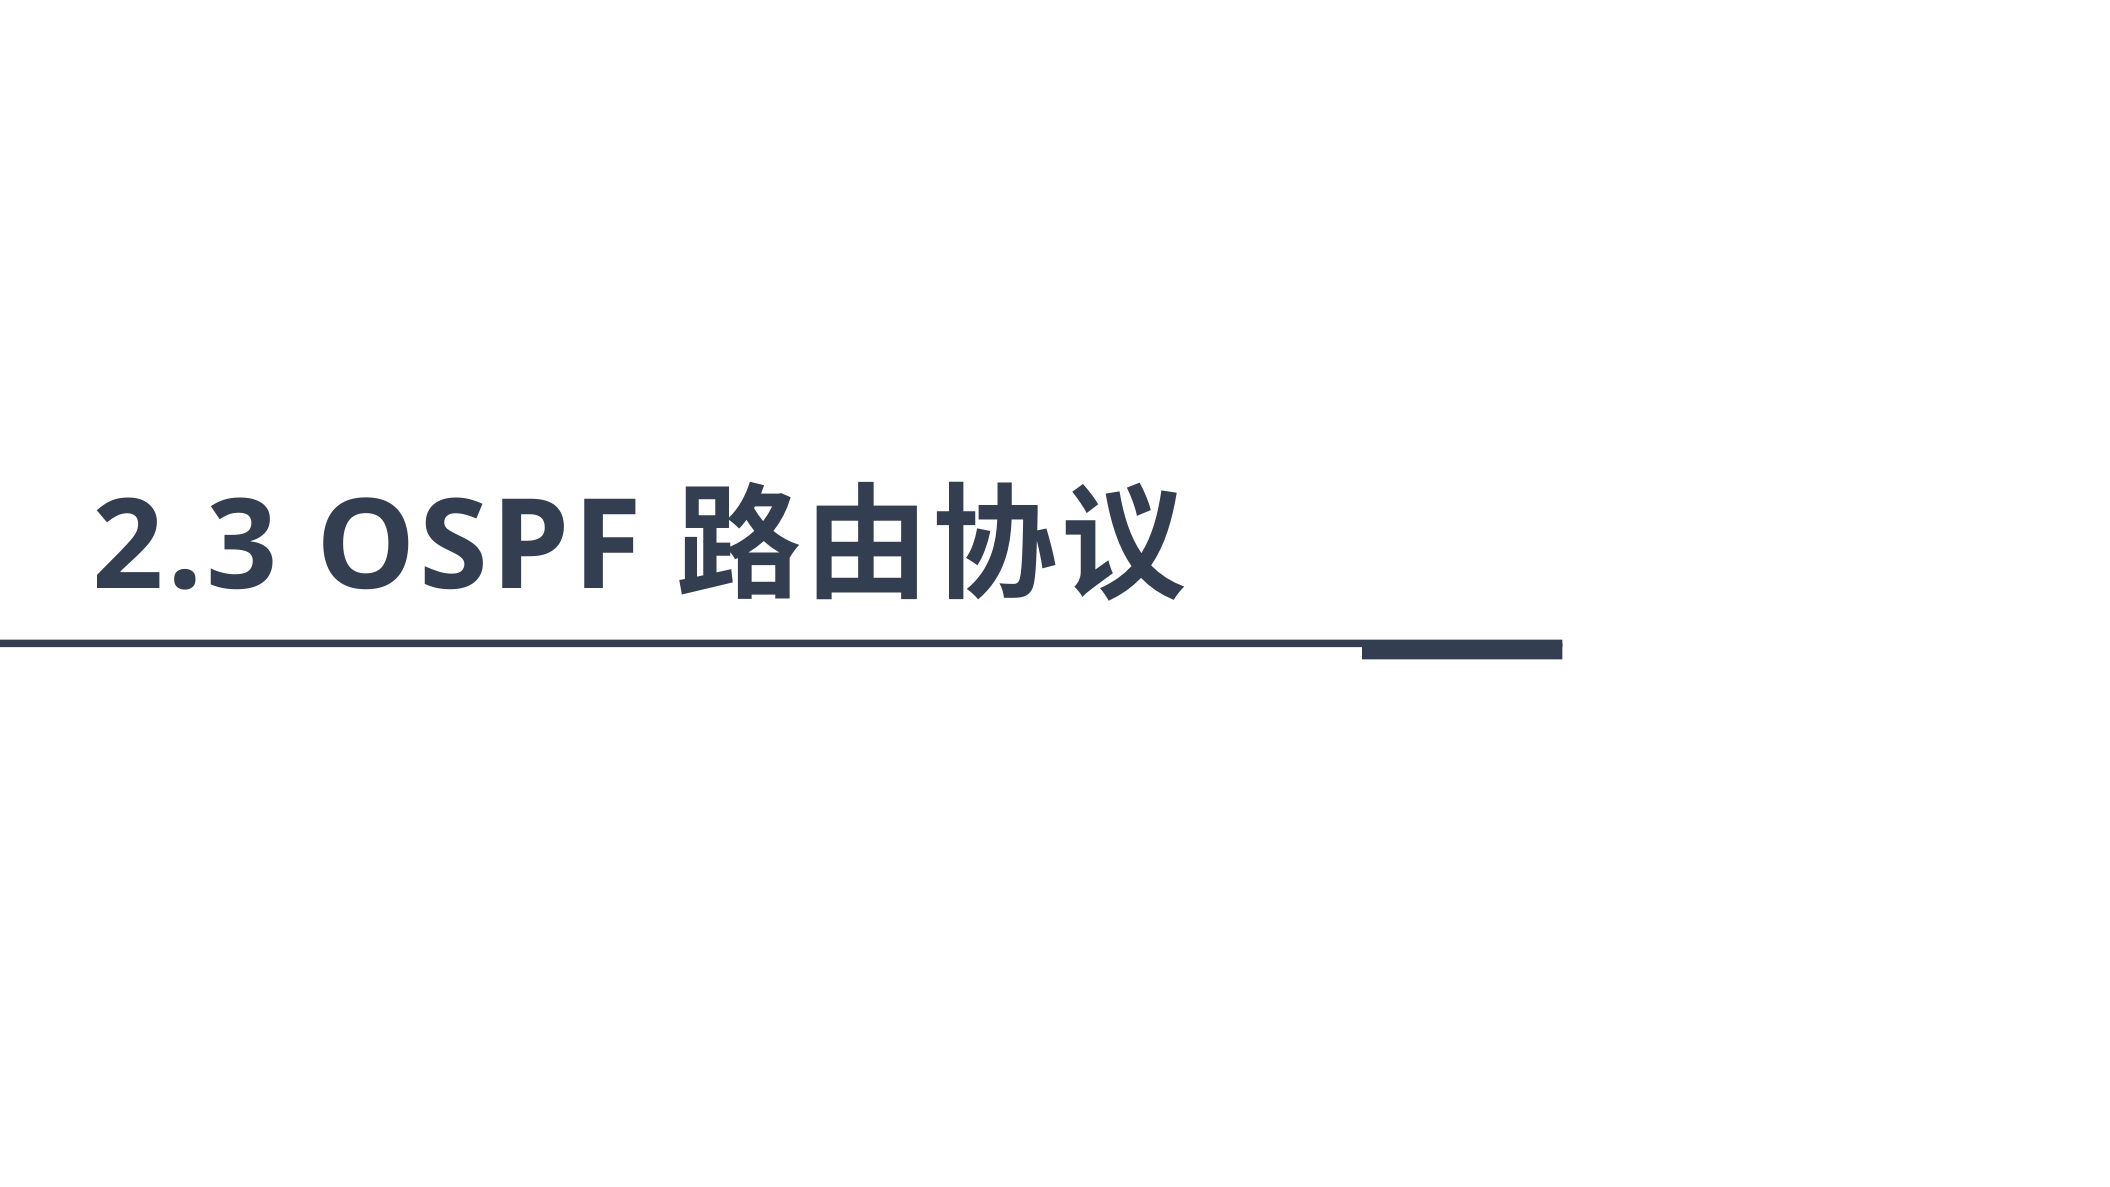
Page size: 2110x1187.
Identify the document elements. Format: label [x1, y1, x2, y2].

text_box [0, 639, 1563, 660]
